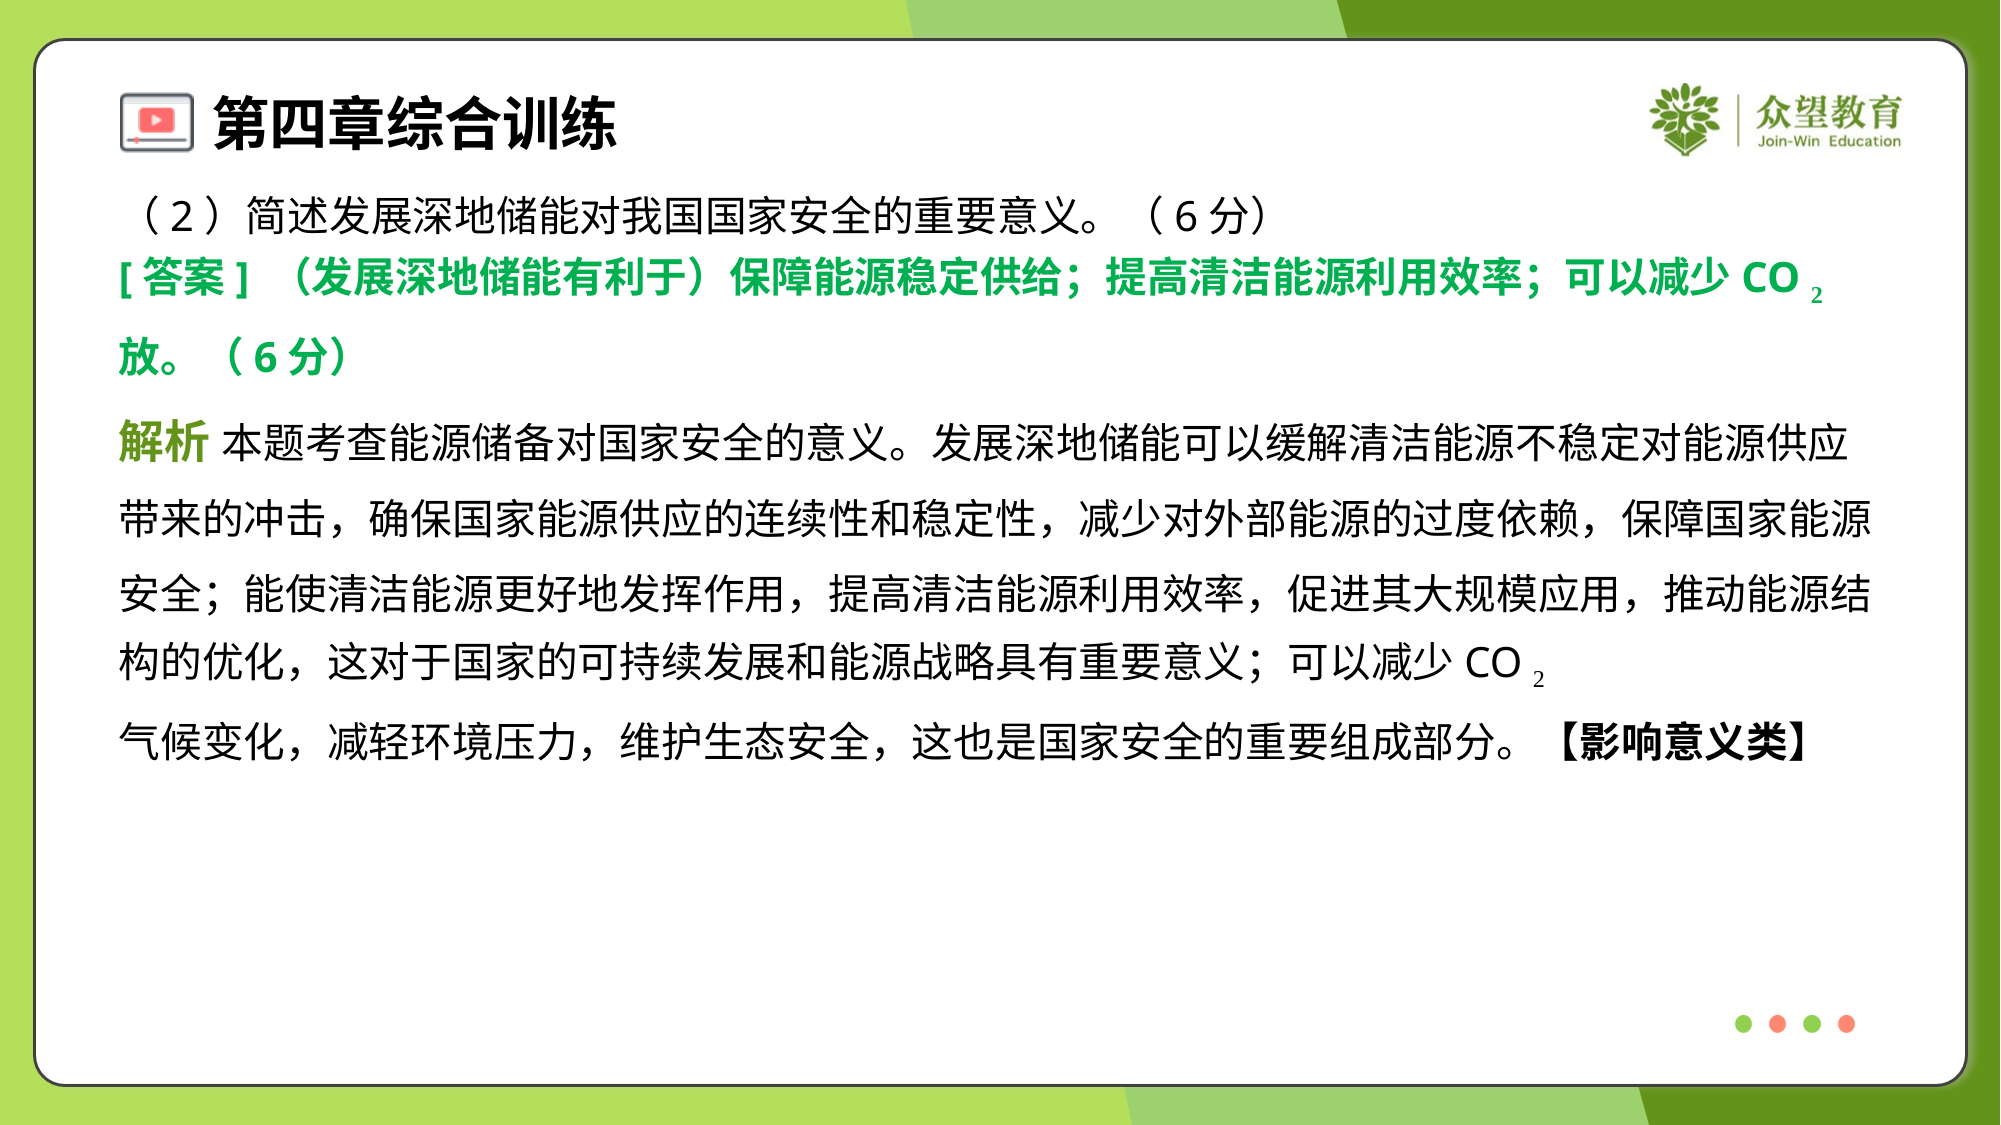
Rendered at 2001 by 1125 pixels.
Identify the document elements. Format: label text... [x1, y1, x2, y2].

picture [0, 0, 2000, 1125]
text_box [答案] （发展深地储能有利于）保障能源稳定供给；提高清洁能源利用效率；可以减少CO 2 排 放。（6分） [118, 232, 1883, 374]
text_box 解析 本题考查能源储备对国家安全的意义。发展深地储能可以缓解清洁能源不稳定对能源供应 带来的冲击，确保国家能源供应的连续性和稳定性，减少对外部能源的过度依赖，保障国家能源 安全；能使清洁能源更好地发挥作用，提高清洁能源利用效率，促进其大规模应用，推动能源结 构的优化，这对于国家的可持续发展和能源战略具有重要意义；可以减少CO 2 排放，有助于应对 气候变化，减轻环境压力，维护生态安全，这也是国家安全的重要组成部分。【影响意义类】 [118, 390, 1883, 759]
text_box （2）简述发展深地储能对我国国家安全的重要意义。（6分） [118, 164, 1883, 232]
